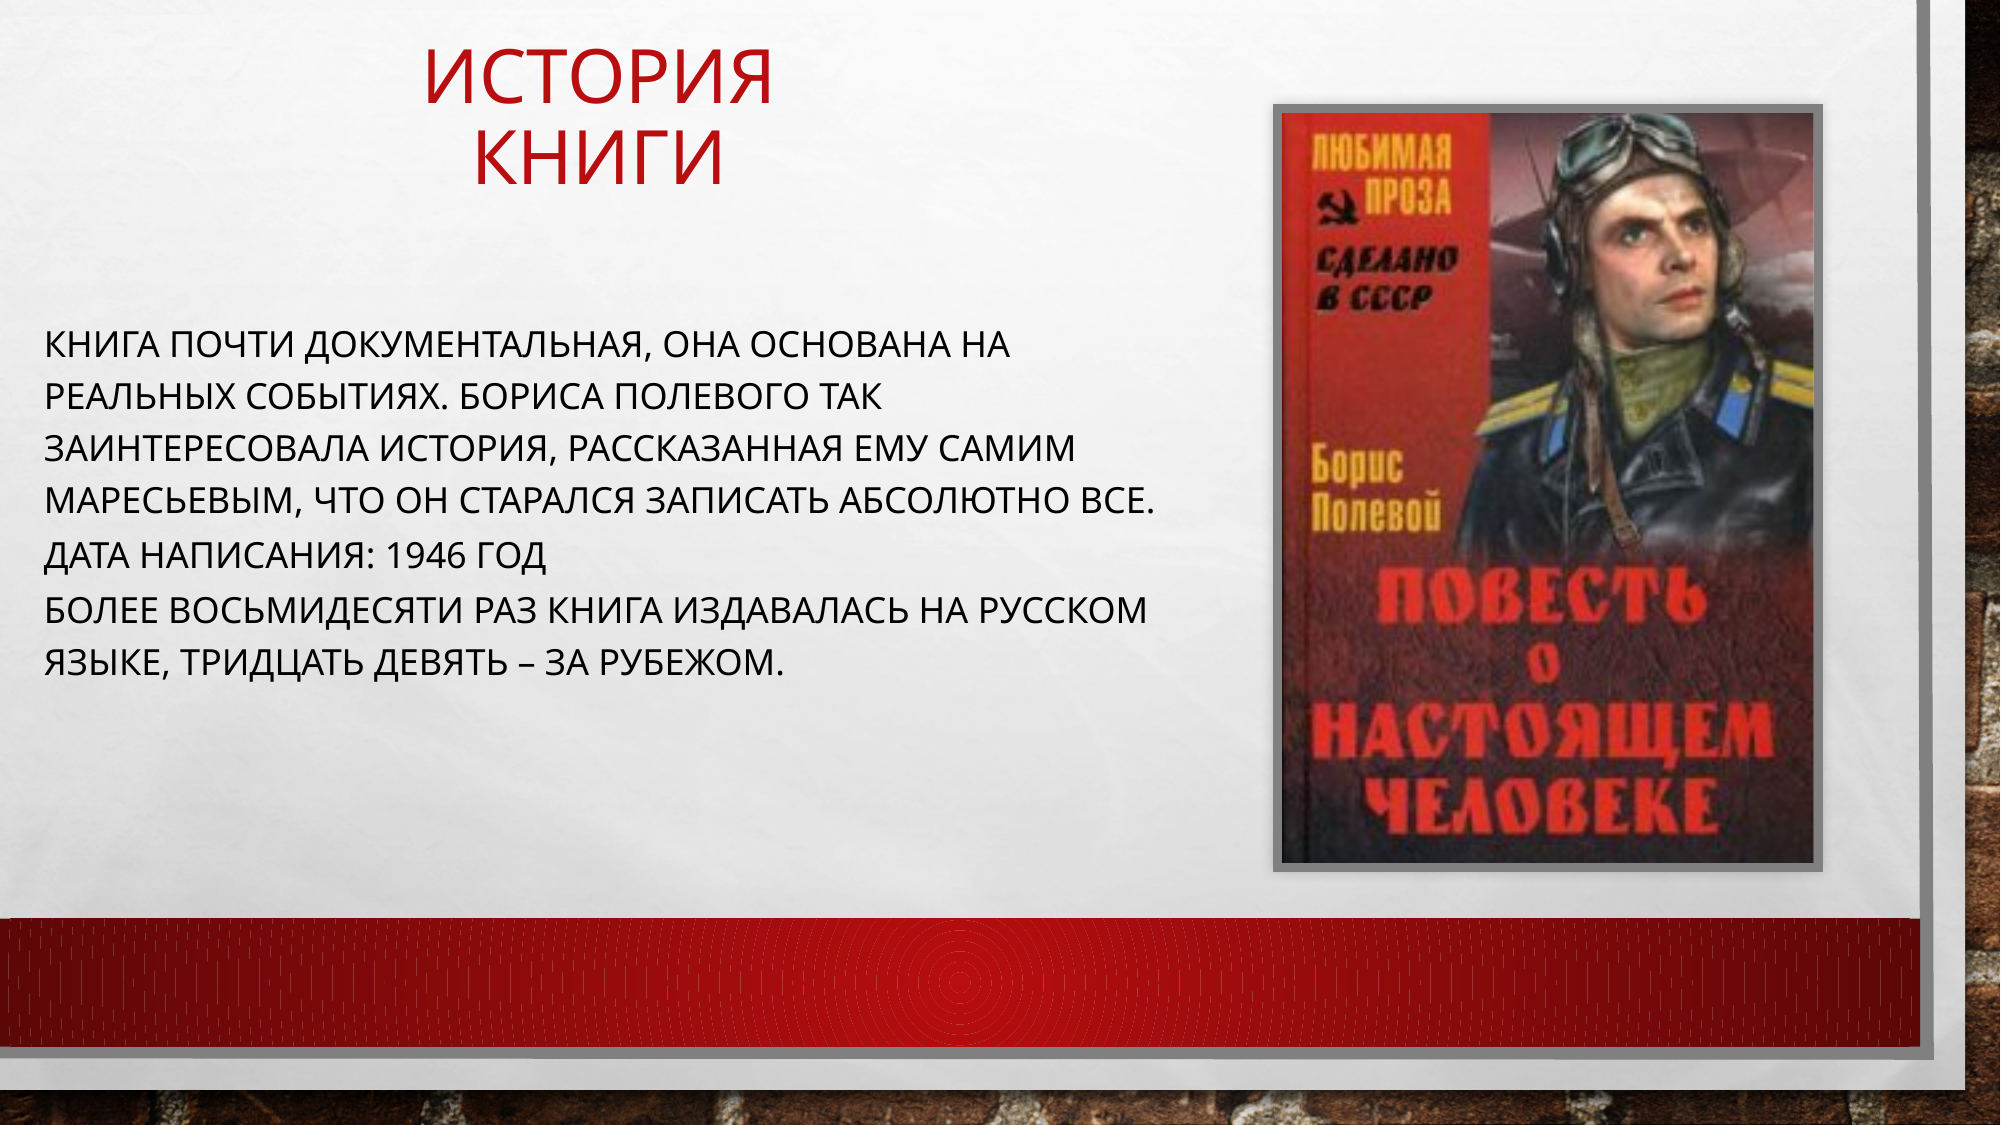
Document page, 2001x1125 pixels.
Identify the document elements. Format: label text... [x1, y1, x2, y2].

title история книги [296, 35, 902, 209]
picture [0, 0, 2000, 1125]
list Книга почти документальная, она основана на реальных событиях. Бориса полевого так заинтересовала история, рассказанная ему самим маресьевым, что он старался записать абсолютно все. Дата написания: 1946 год Более восьмидесяти раз книга издавалась на русском языке, тридцать девять – за рубежом. [28, 305, 1206, 723]
picture [1281, 112, 1814, 863]
